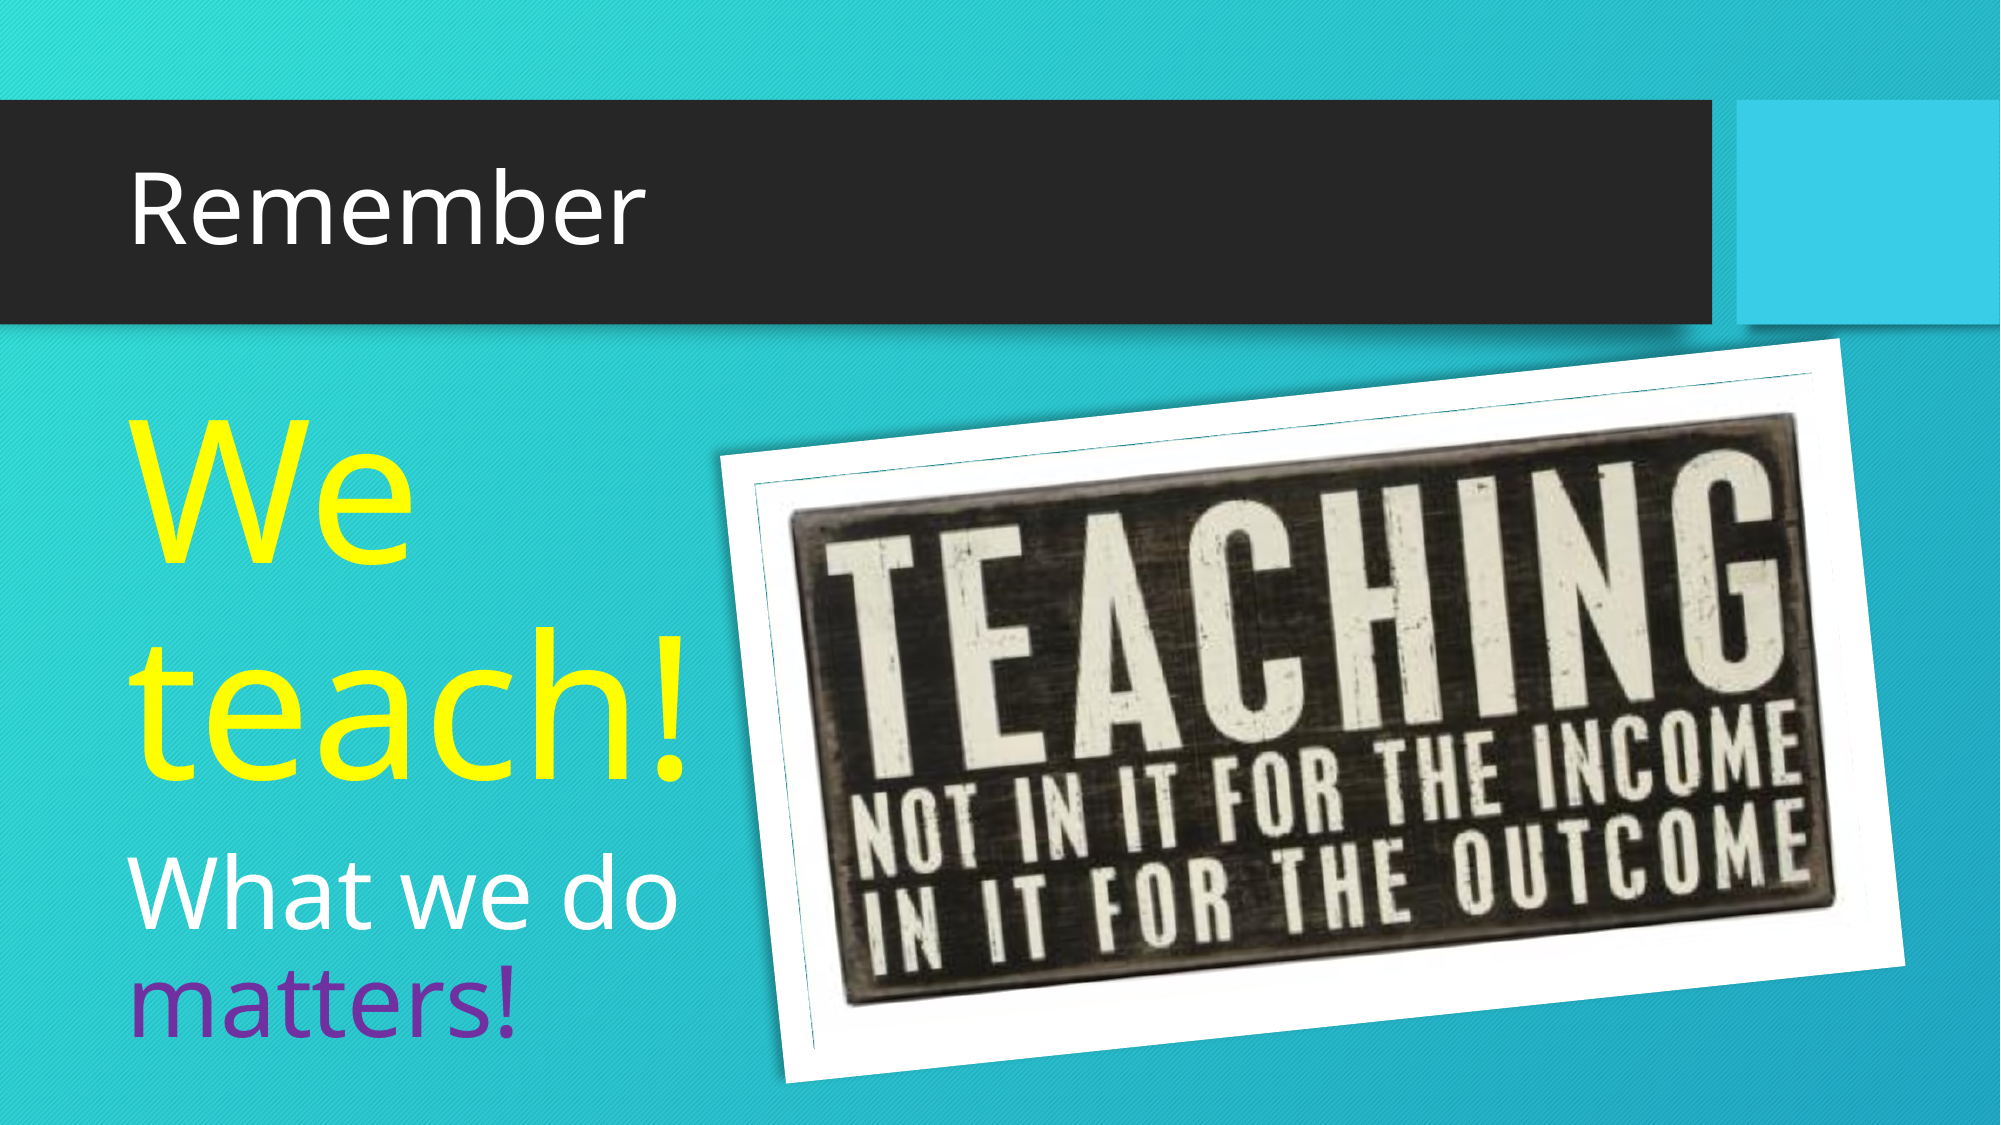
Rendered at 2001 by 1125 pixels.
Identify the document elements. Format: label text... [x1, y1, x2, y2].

picture [0, 325, 1713, 376]
picture [756, 374, 1871, 1049]
picture [1736, 325, 2000, 347]
list We teach! What we do matters! [111, 383, 1296, 974]
title Remember [111, 123, 1689, 301]
